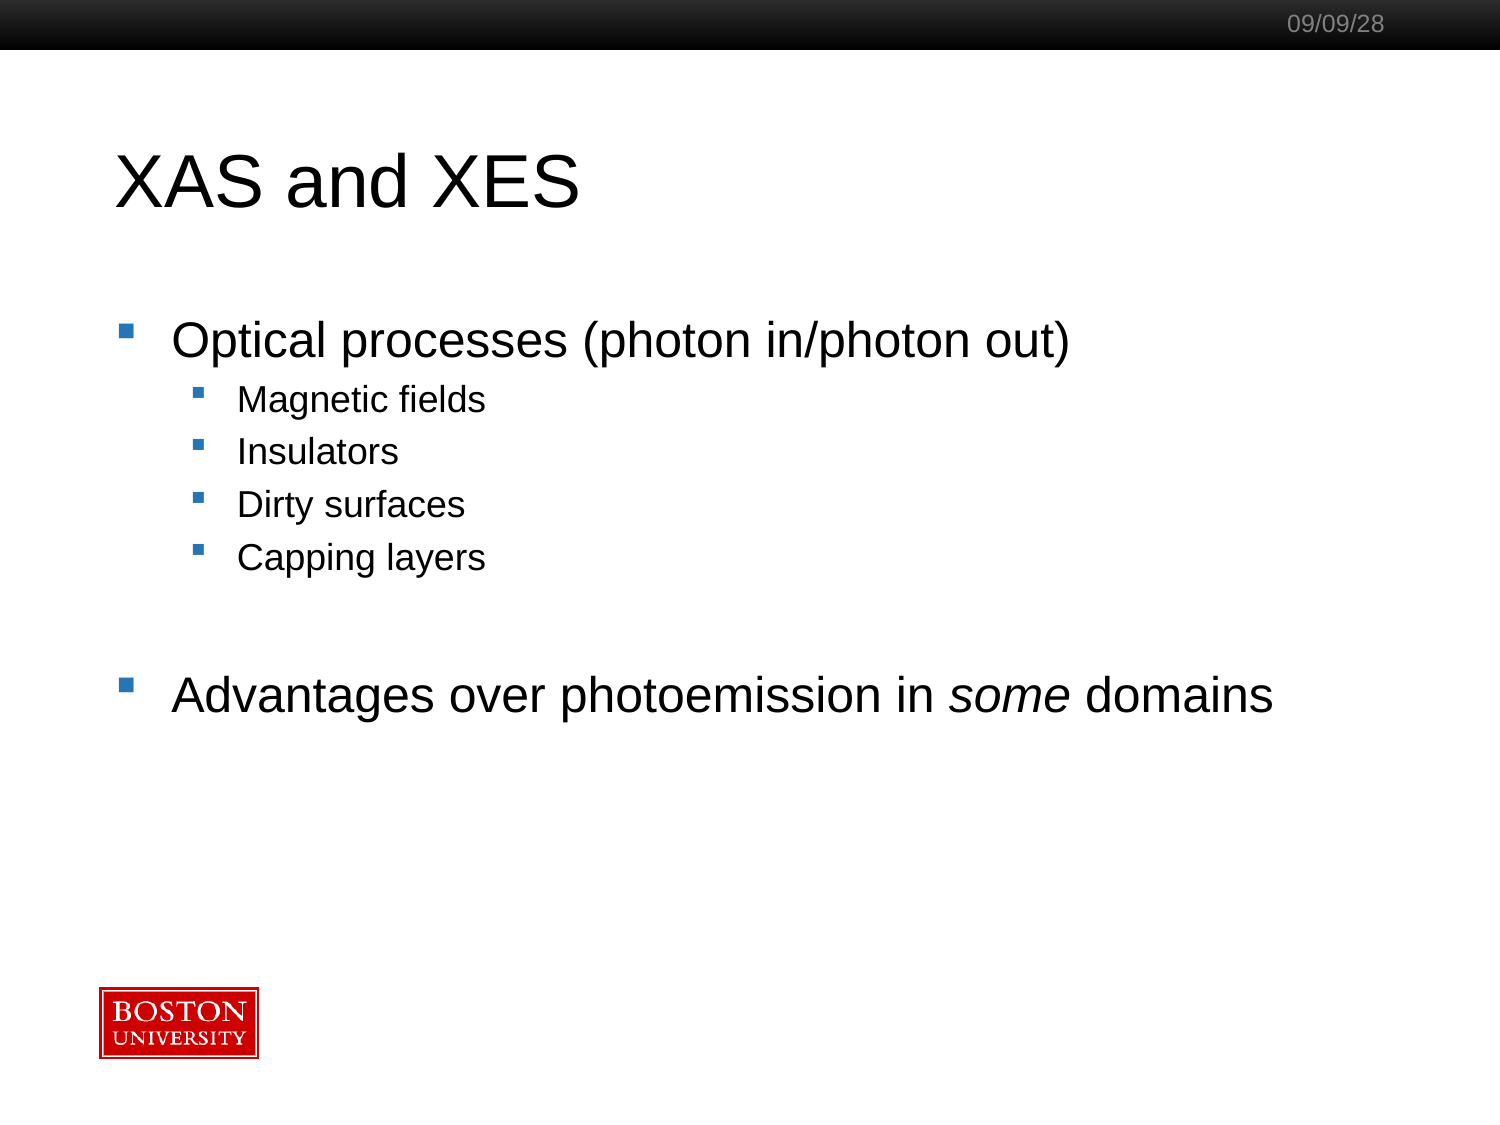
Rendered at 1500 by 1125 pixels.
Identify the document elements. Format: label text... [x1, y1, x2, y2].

title XAS and XES [99, 124, 1401, 238]
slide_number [1087, 0, 1401, 51]
picture [99, 987, 259, 1059]
list Optical processes (photon in/photon out) Magnetic fields Insulators Dirty surfaces Capping layers Advantages over photoemission in some domains [99, 299, 1401, 938]
